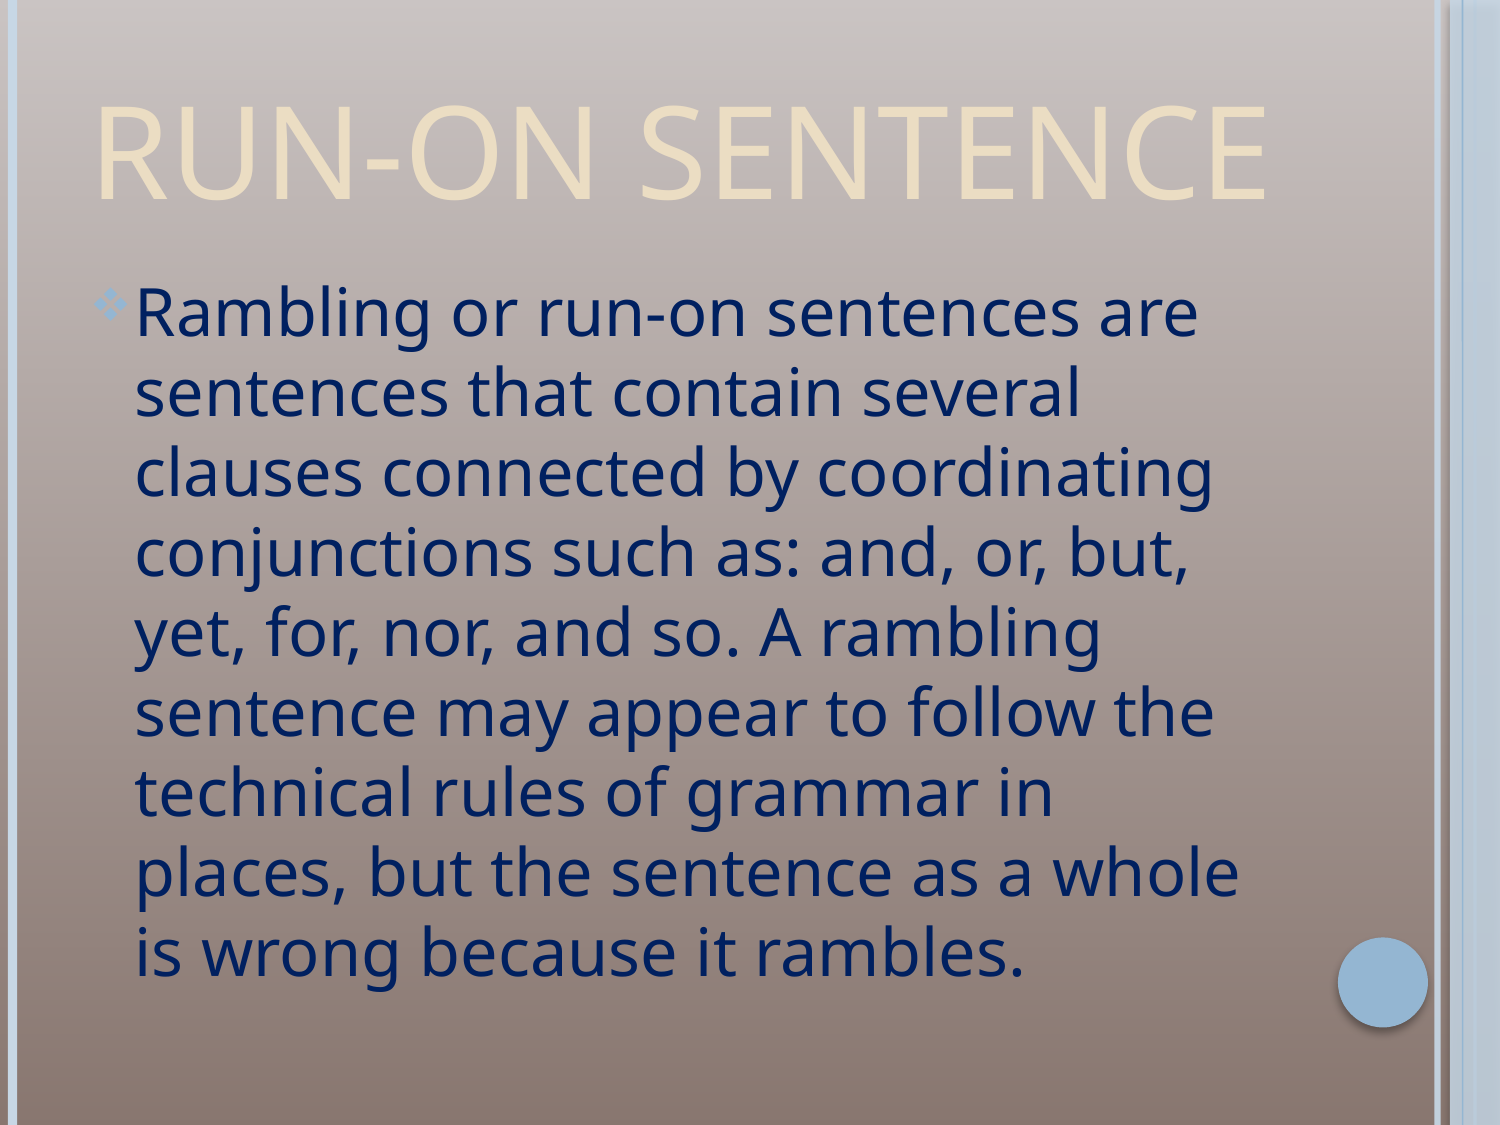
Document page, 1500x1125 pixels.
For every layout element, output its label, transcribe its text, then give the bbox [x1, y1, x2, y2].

list Rambling or run-on sentences are sentences that contain several clauses connected by coordinating conjunctions such as: and, or, but, yet, for, nor, and so. A rambling sentence may appear to follow the technical rules of grammar in places, but the sentence as a whole is wrong because it rambles. [75, 262, 1300, 1062]
title Run-on sentence [75, 45, 1300, 233]
